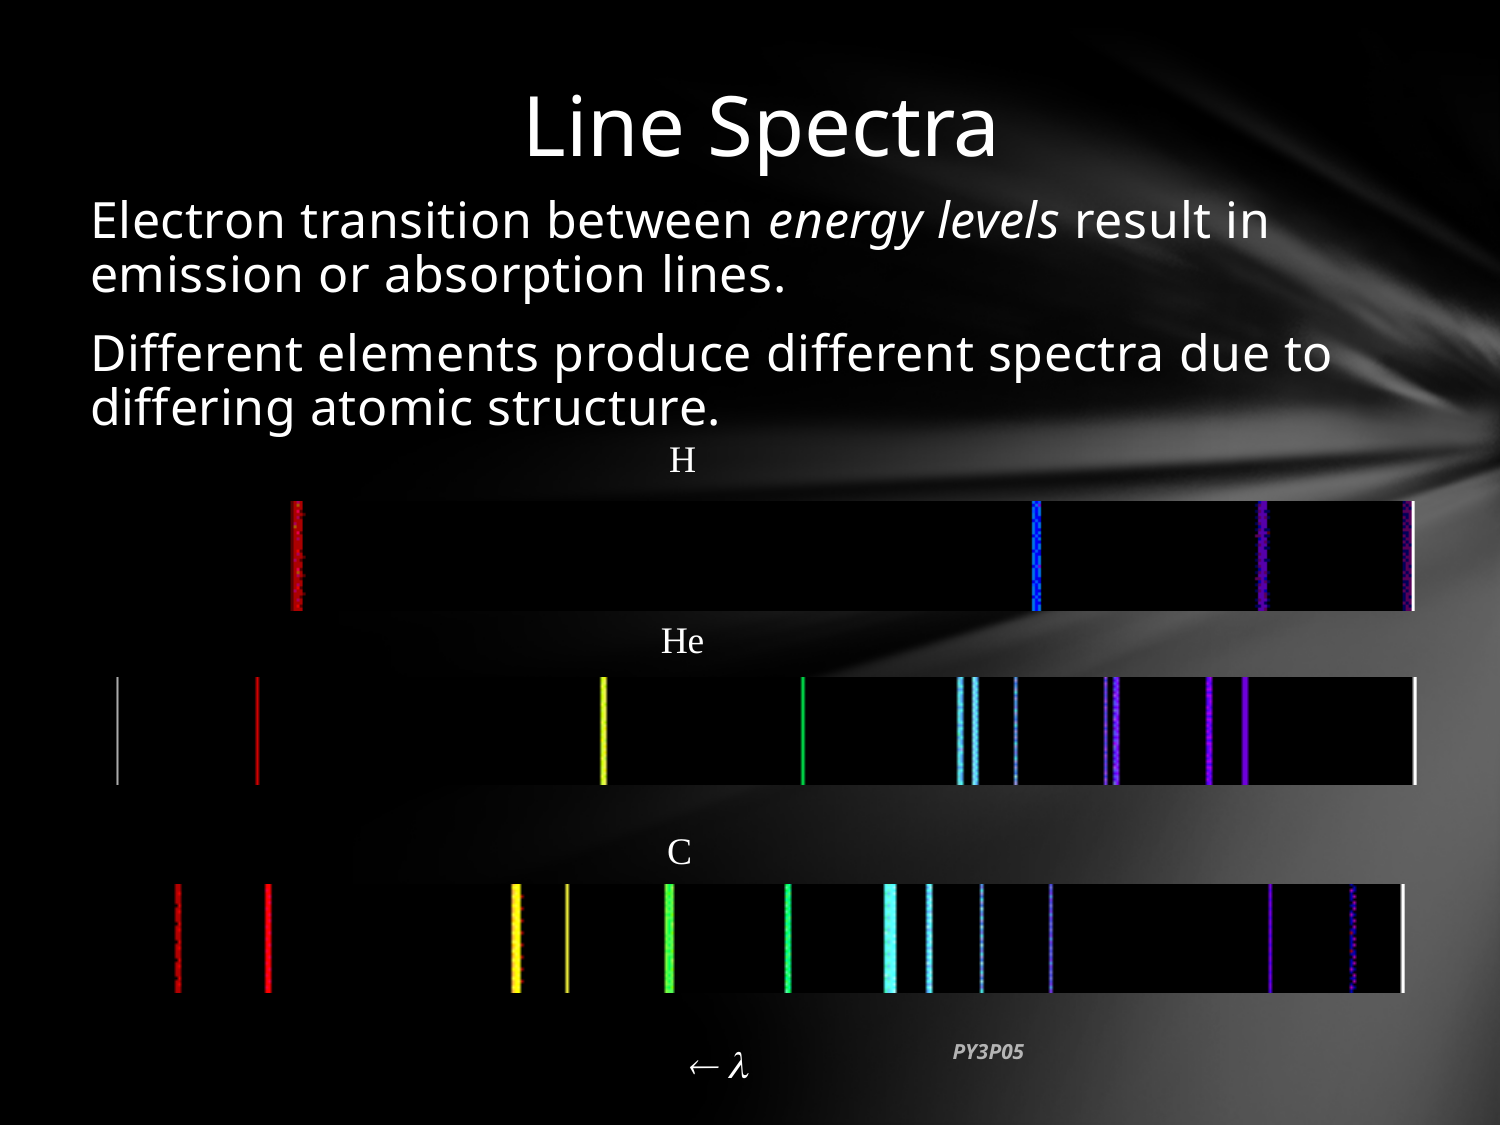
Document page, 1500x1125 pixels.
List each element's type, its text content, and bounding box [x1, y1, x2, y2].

picture [110, 501, 1415, 611]
text_box He [646, 623, 720, 669]
text_box   [672, 1034, 763, 1094]
text_box C [652, 819, 707, 880]
text_box H [654, 427, 712, 488]
picture [104, 884, 1405, 994]
list Electron transition between energy levels result in emission or absorption lines. Different elements produce different spectra due to differing atomic structure. [75, 187, 1425, 1125]
picture [116, 676, 1417, 786]
title Line Spectra [57, 5, 1318, 181]
